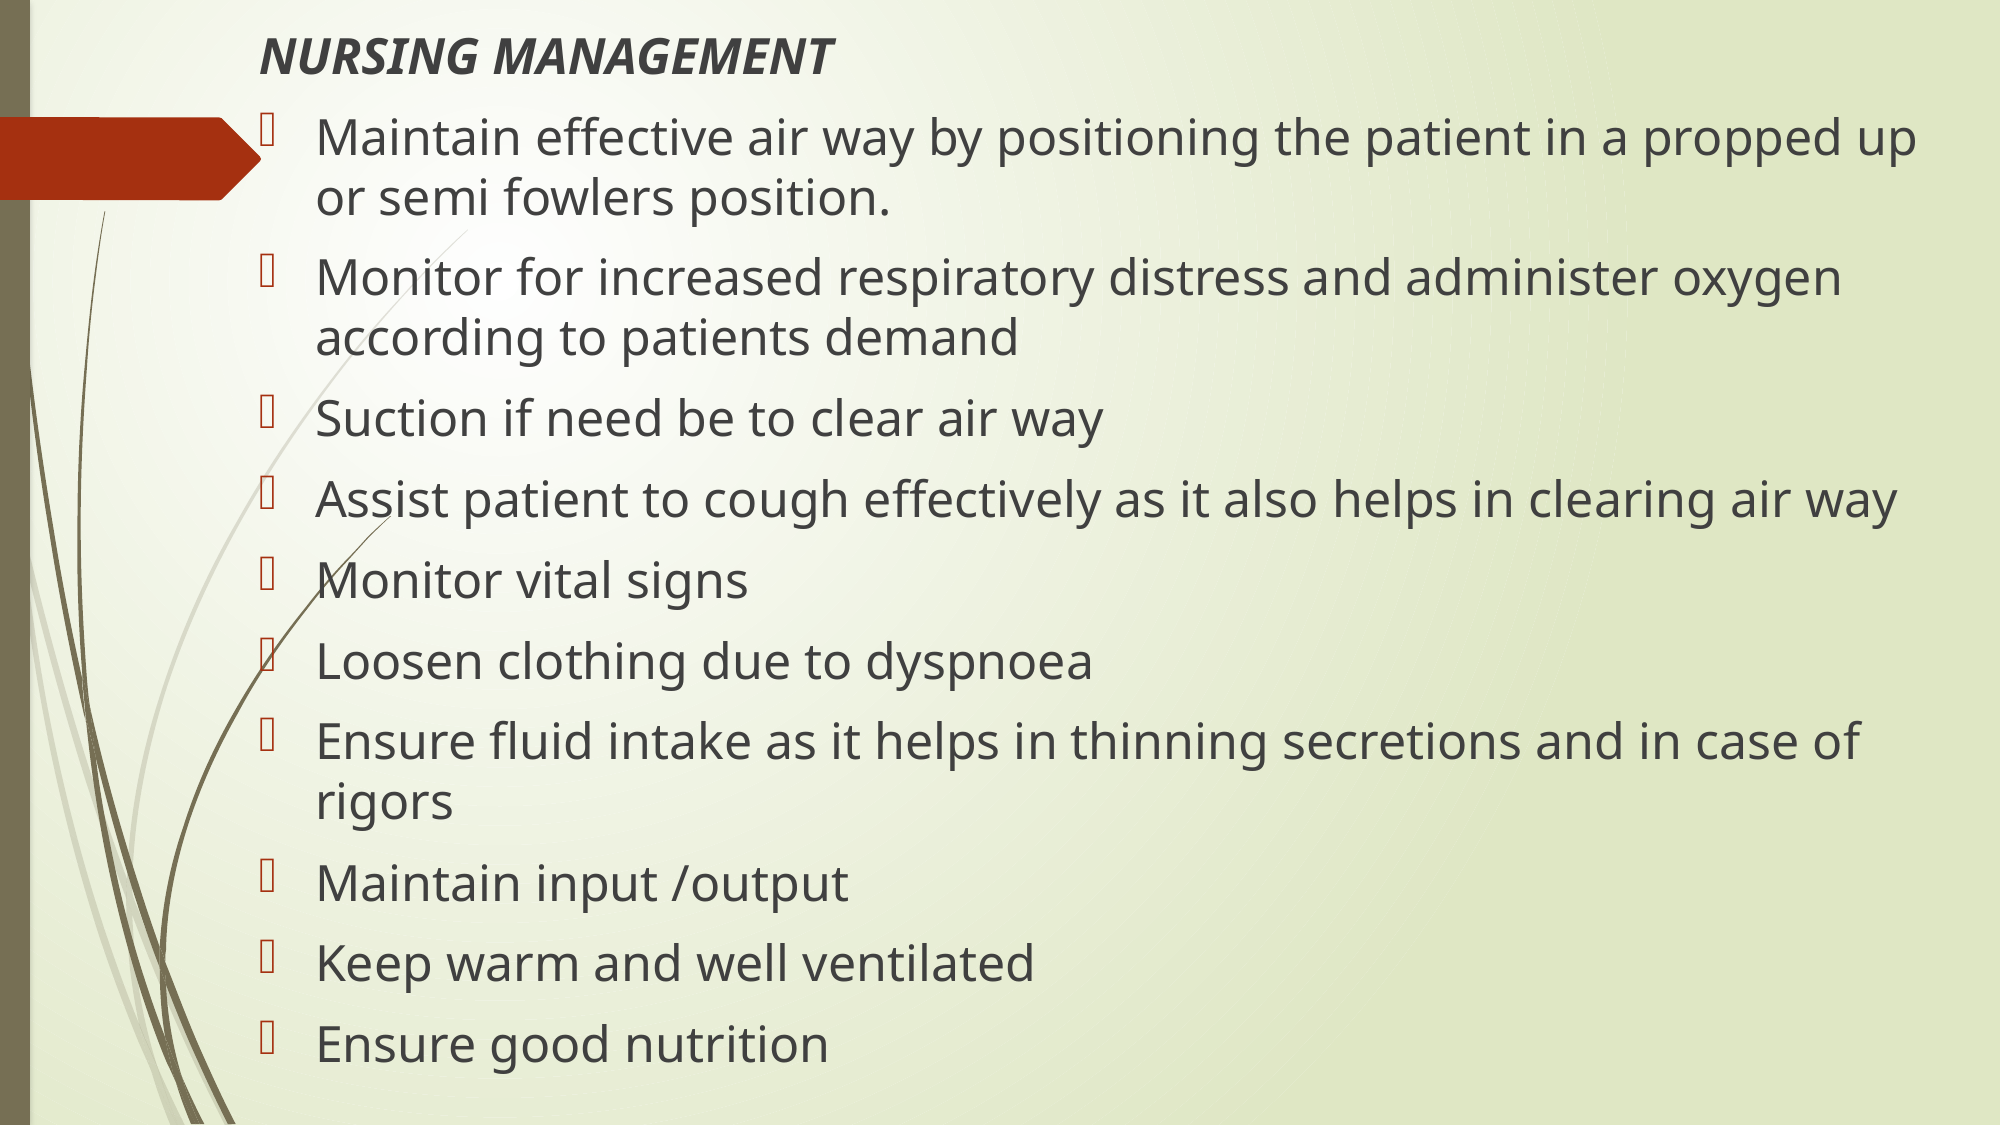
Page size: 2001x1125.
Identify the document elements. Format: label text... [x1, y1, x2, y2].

list NURSING MANAGEMENT Maintain effective air way by positioning the patient in a propped up or semi fowlers position. Monitor for increased respiratory distress and administer oxygen according to patients demand Suction if need be to clear air way Assist patient to cough effectively as it also helps in clearing air way Monitor vital signs Loosen clothing due to dyspnoea Ensure fluid intake as it helps in thinning secretions and in case of rigors Maintain input /output Keep warm and well ventilated Ensure good nutrition [243, 16, 1980, 1125]
